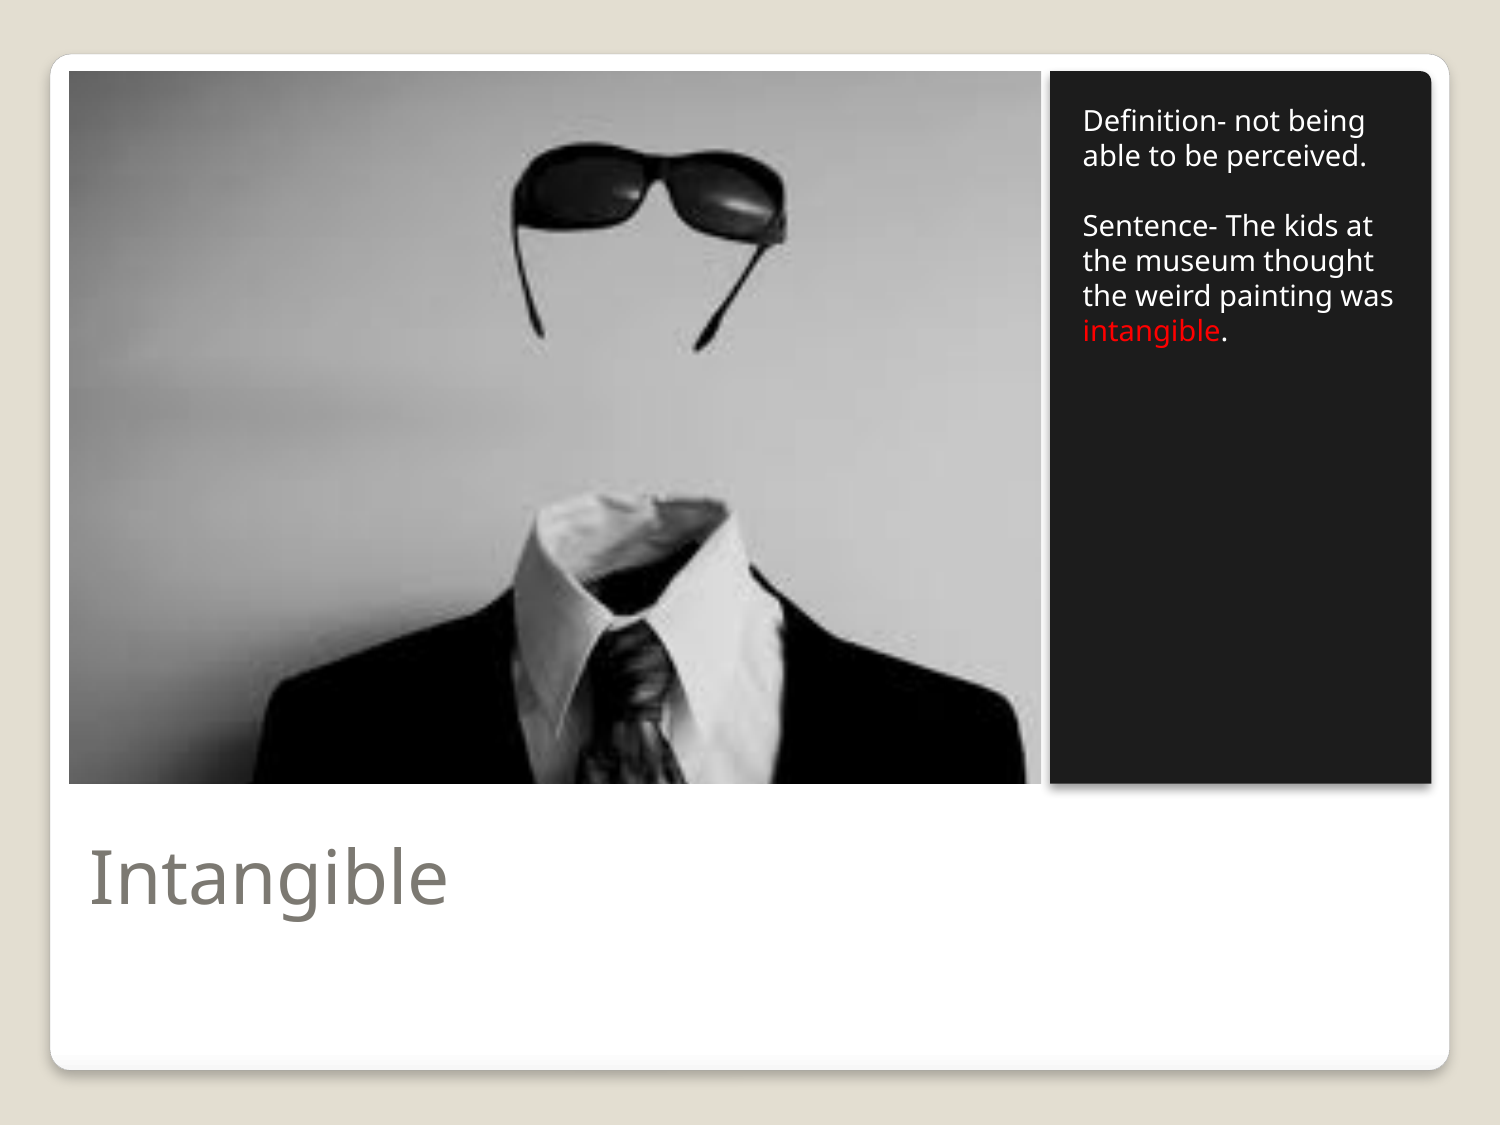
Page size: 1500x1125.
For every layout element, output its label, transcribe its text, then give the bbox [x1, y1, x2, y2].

title Intangible [75, 822, 1425, 995]
list Definition- not being able to be perceived. Sentence- The kids at the museum thought the weird painting was intangible. [1060, 87, 1428, 779]
picture [68, 71, 1042, 785]
